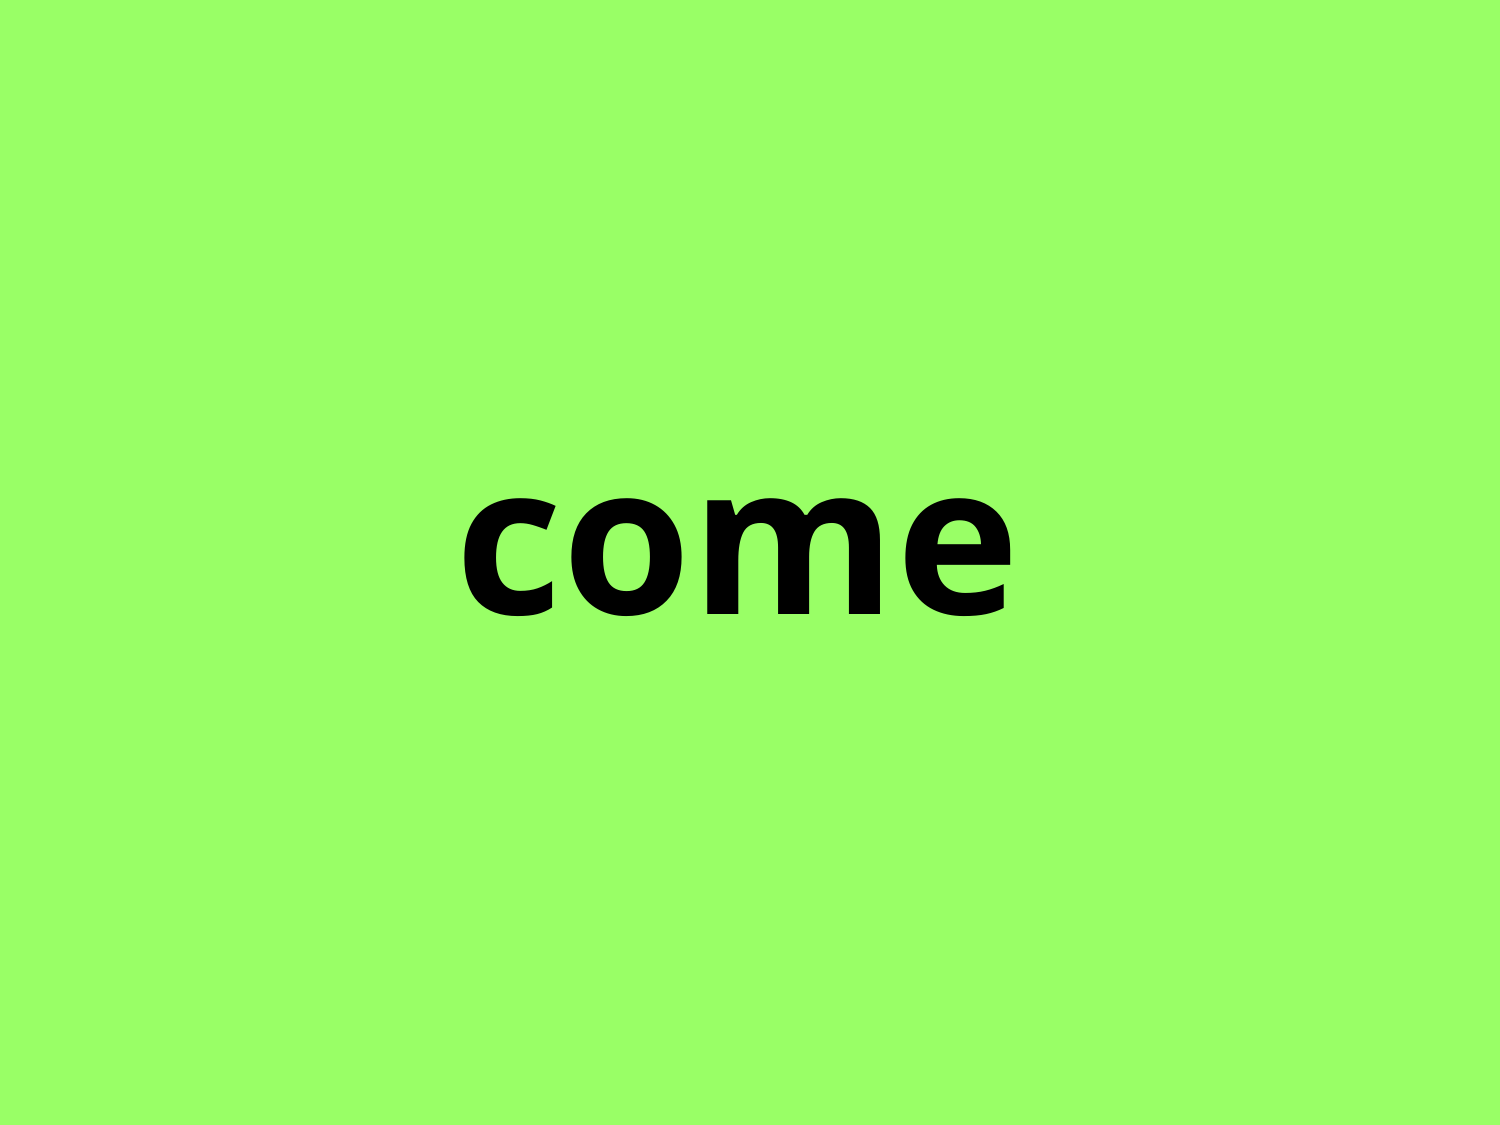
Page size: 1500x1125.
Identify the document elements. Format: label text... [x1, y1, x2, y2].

title come [99, 437, 1376, 626]
